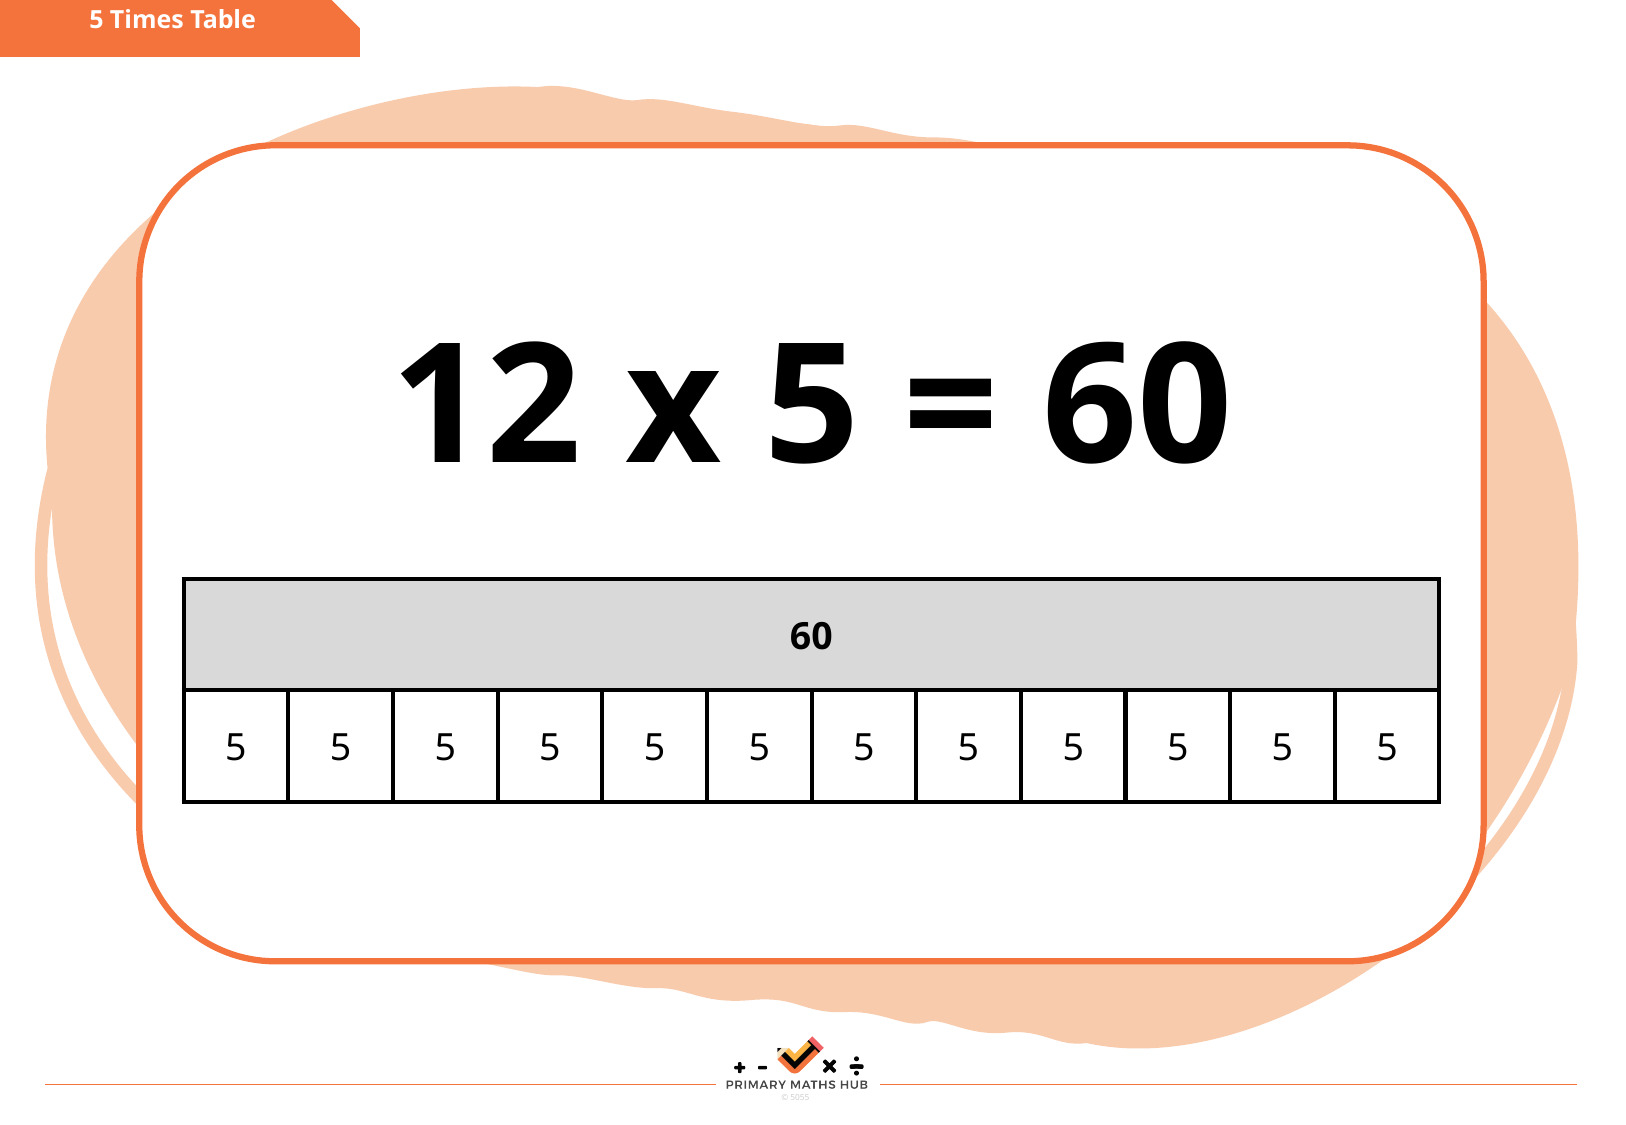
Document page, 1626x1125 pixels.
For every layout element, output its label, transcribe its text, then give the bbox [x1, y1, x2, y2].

table_cell 5 [395, 692, 496, 800]
table_cell 5 [1023, 692, 1123, 800]
table_cell 5 [709, 692, 810, 800]
text_box [273, 91, 956, 144]
text_box [138, 144, 1485, 963]
text_box [496, 960, 1374, 1044]
table_cell 5 [1232, 692, 1333, 800]
text_box © 5055 [720, 1084, 870, 1110]
text_box 12 x 5 = 60 [140, 288, 1485, 503]
text_box 5 Times Table [0, 0, 361, 58]
picture [722, 1034, 872, 1094]
table_cell 5 [500, 692, 600, 800]
table_cell 5 [1128, 692, 1228, 800]
text_box [39, 214, 155, 799]
table_cell 5 [290, 692, 391, 800]
text_box [1479, 300, 1579, 867]
table_cell 5 [186, 692, 286, 800]
table_cell 5 [604, 692, 705, 800]
table_cell 5 [1337, 692, 1437, 800]
table_header 60 [186, 581, 1437, 688]
table_cell 5 [814, 692, 914, 800]
table_cell 5 [918, 692, 1019, 800]
